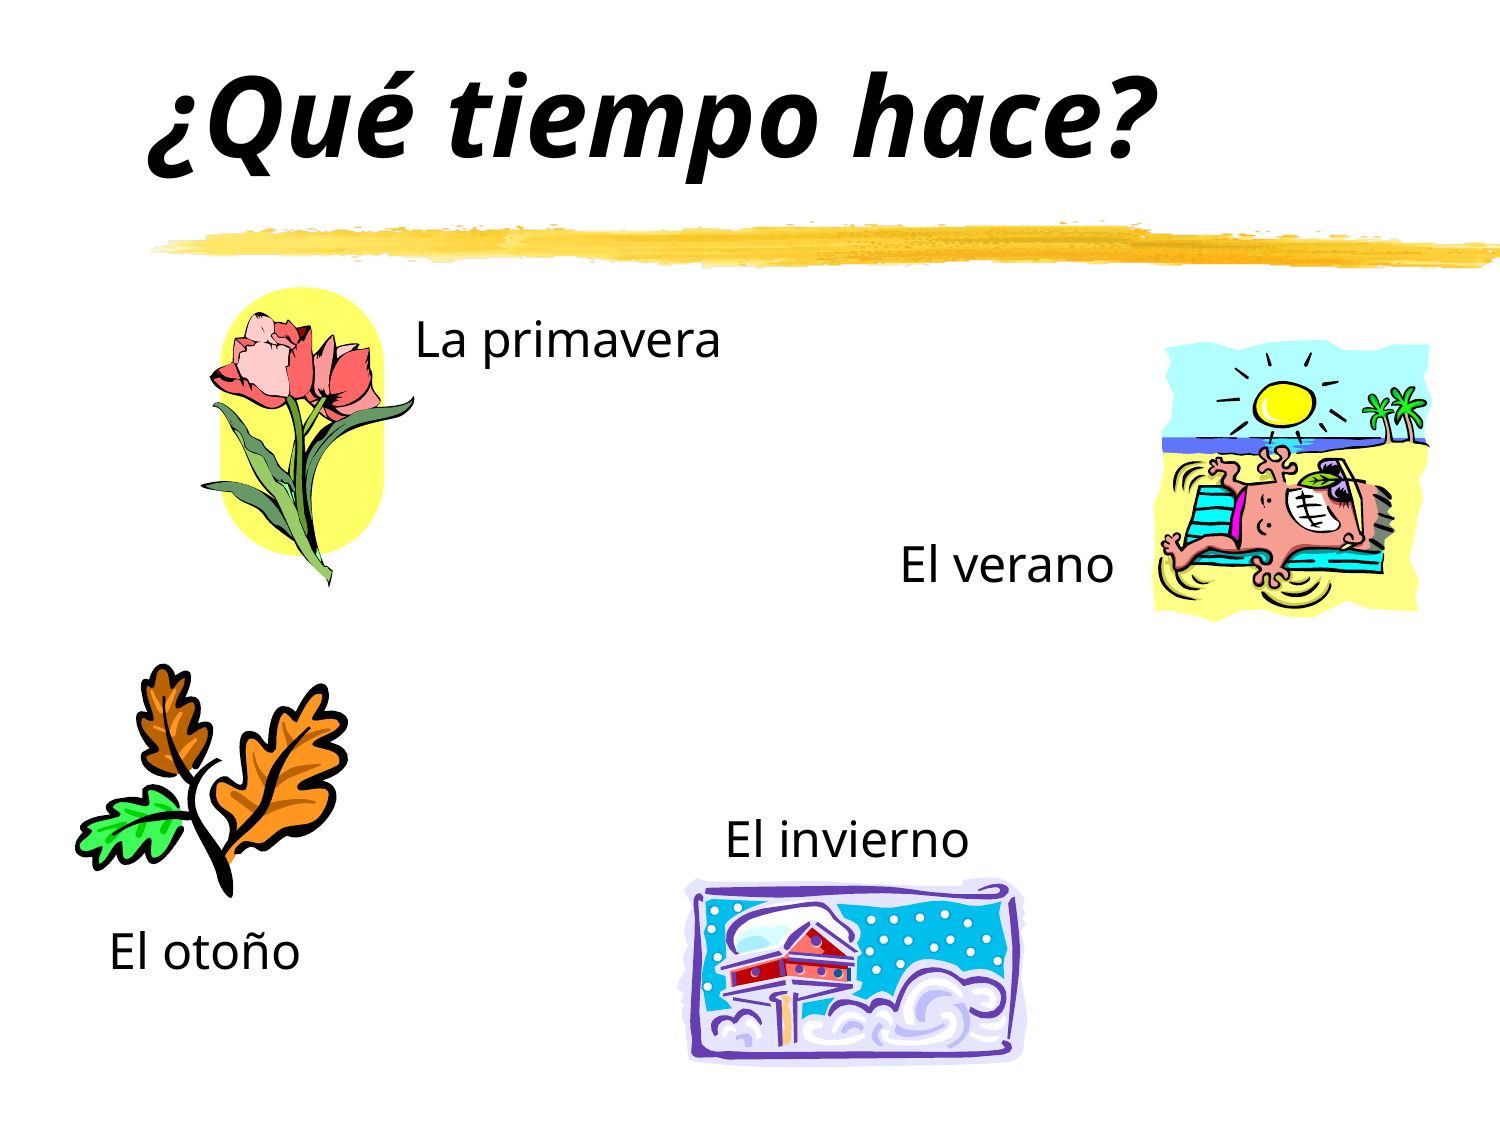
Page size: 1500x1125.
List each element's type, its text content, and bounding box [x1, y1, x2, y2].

picture [150, 215, 1500, 279]
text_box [874, 337, 1436, 626]
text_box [74, 662, 351, 988]
text_box ¿Qué tiempo hace? [136, 37, 1171, 188]
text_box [199, 287, 750, 588]
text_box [674, 799, 1030, 1070]
